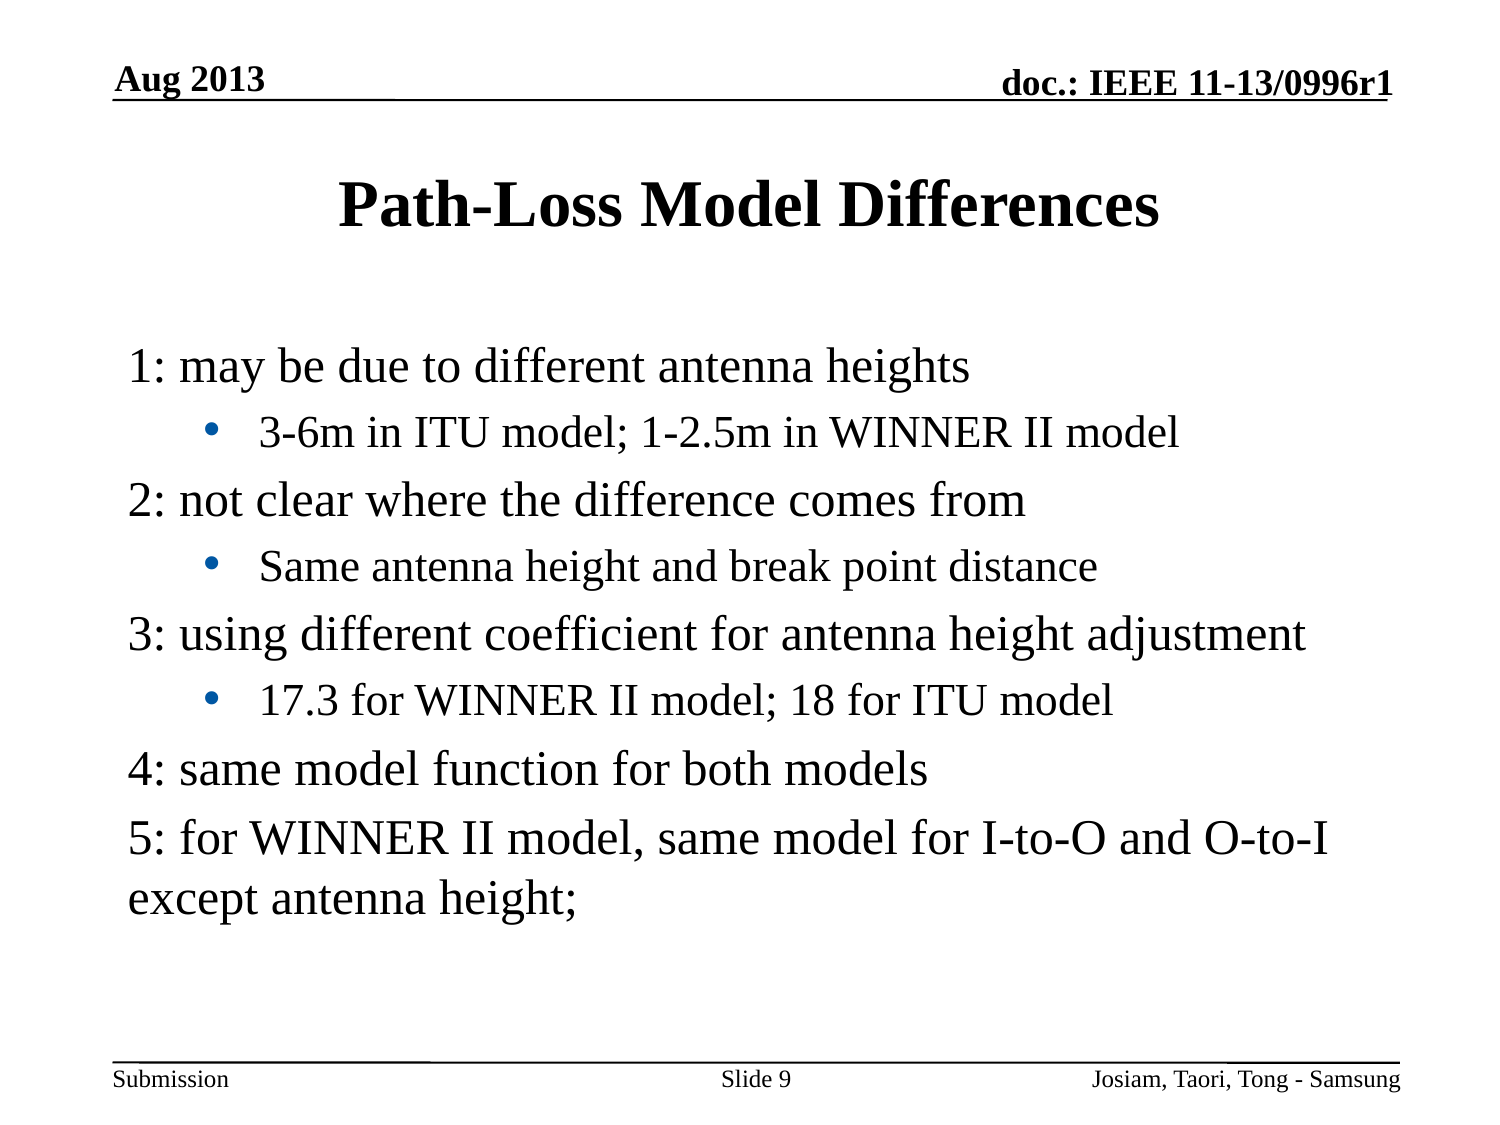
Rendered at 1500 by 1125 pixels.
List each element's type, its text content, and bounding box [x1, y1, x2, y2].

slide_number Slide 9 [712, 1061, 800, 1123]
title Path-Loss Model Differences [112, 112, 1388, 288]
footer Josiam, Taori, Tong - Samsung [878, 1061, 1402, 1093]
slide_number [114, 54, 423, 100]
list 1: may be due to different antenna heights 3-6m in ITU model; 1-2.5m in WINNER II model 2: not clear where the difference comes from Same antenna height and break point distance 3: using different coefficient for antenna height adjustment 17.3 for WINNER II model; 18 for ITU model 4: same model function for both models 5: for WINNER II model, same model for I-to-O and O-to-I except antenna height; [112, 324, 1388, 1000]
